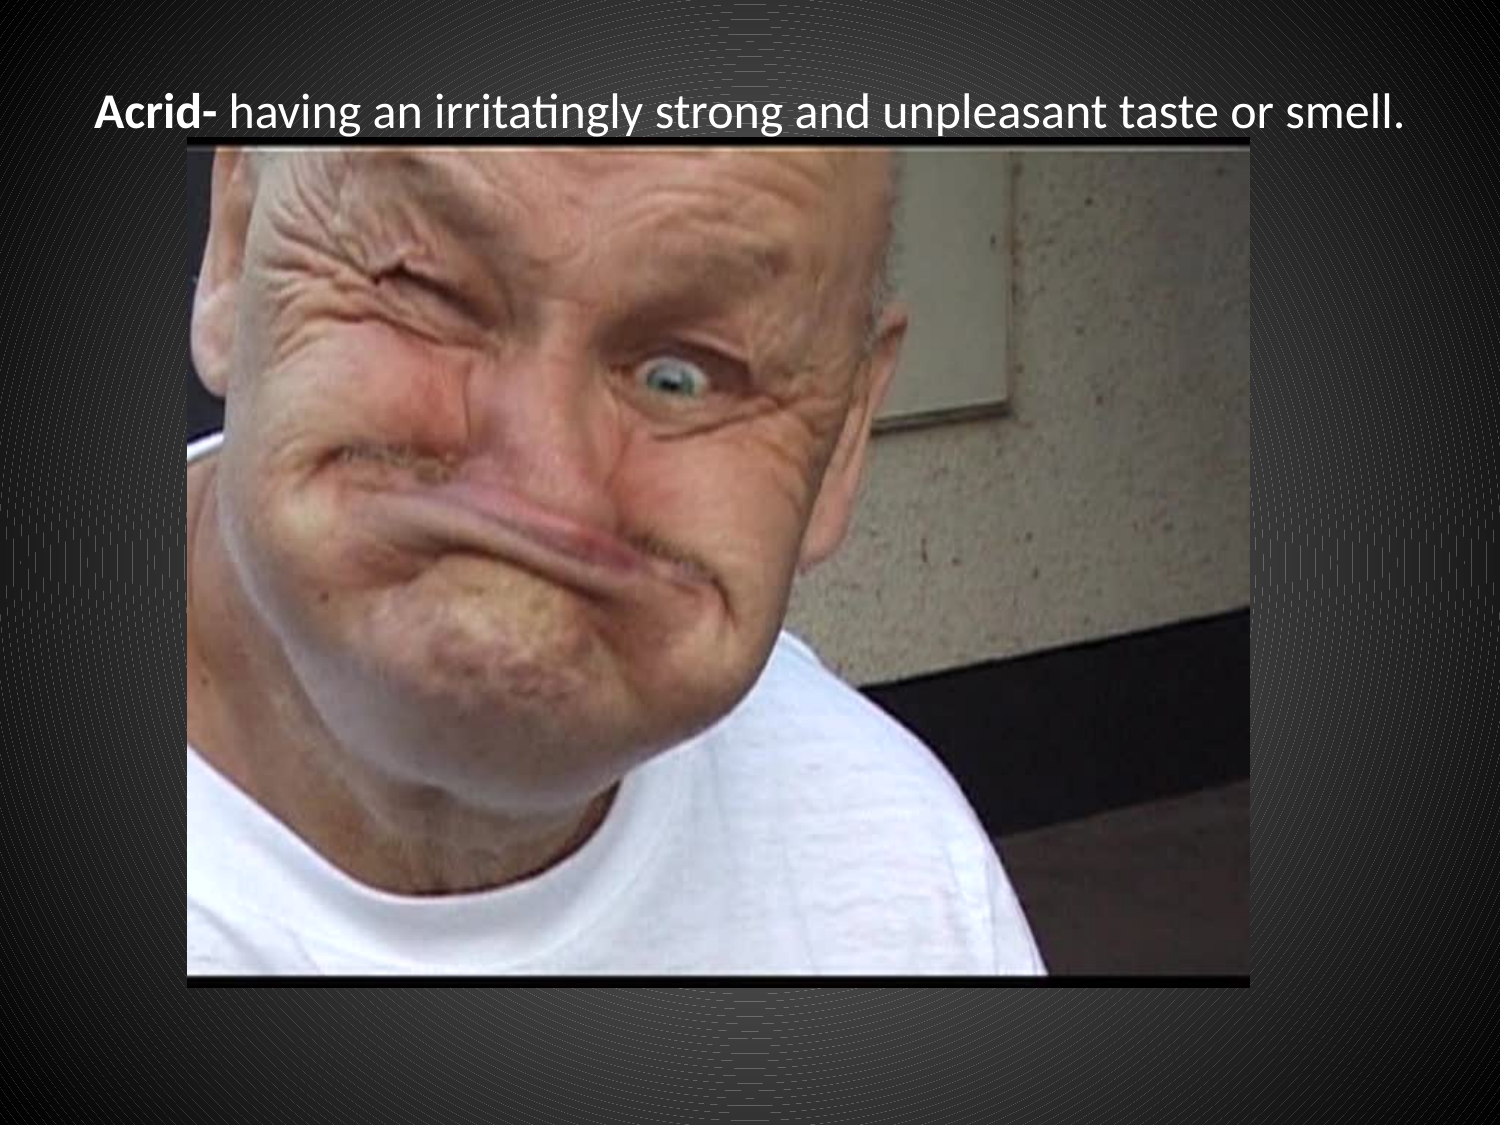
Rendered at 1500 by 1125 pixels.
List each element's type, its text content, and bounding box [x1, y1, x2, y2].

picture [187, 137, 1251, 988]
title Acrid- having an irritatingly strong and unpleasant taste or smell. [75, 45, 1425, 233]
